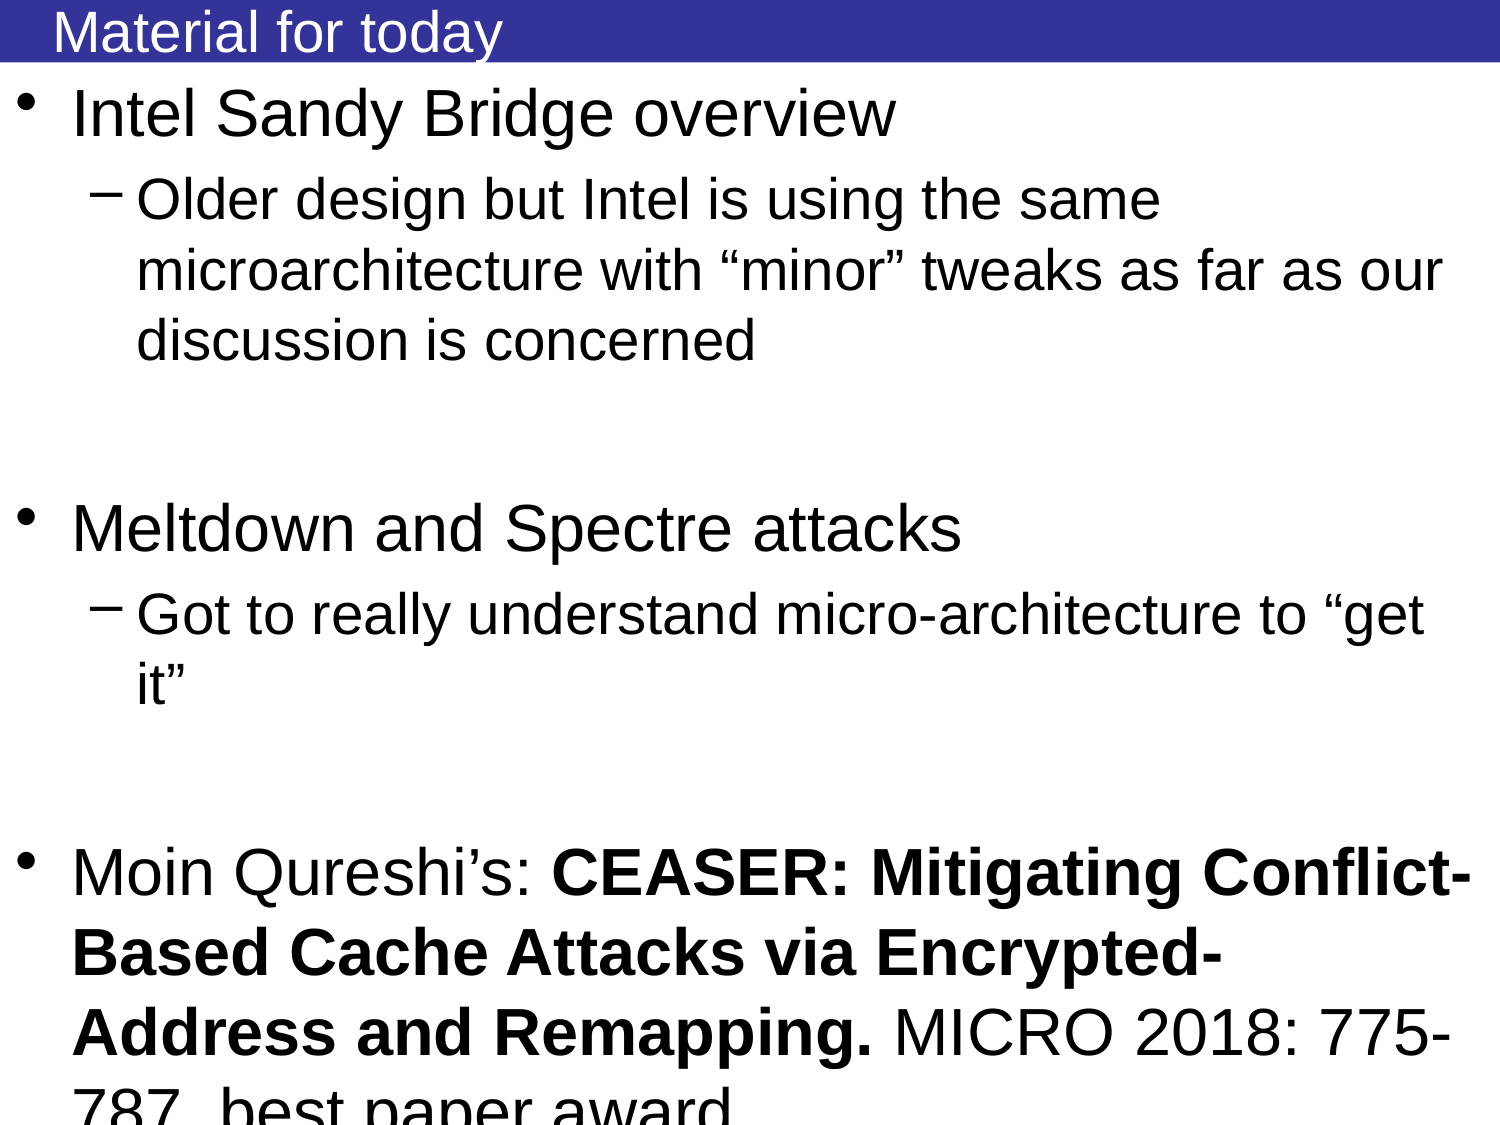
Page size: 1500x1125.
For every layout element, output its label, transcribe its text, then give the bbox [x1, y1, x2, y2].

title Material for today [37, 7, 1426, 51]
list Intel Sandy Bridge overview Older design but Intel is using the same microarchitecture with “minor” tweaks as far as our discussion is concerned Meltdown and Spectre attacks Got to really understand micro-architecture to “get it” Moin Qureshi’s: CEASER: Mitigating Conflict-Based Cache Attacks via Encrypted-Address and Remapping. MICRO 2018: 775-787, best paper award [0, 62, 1500, 1125]
